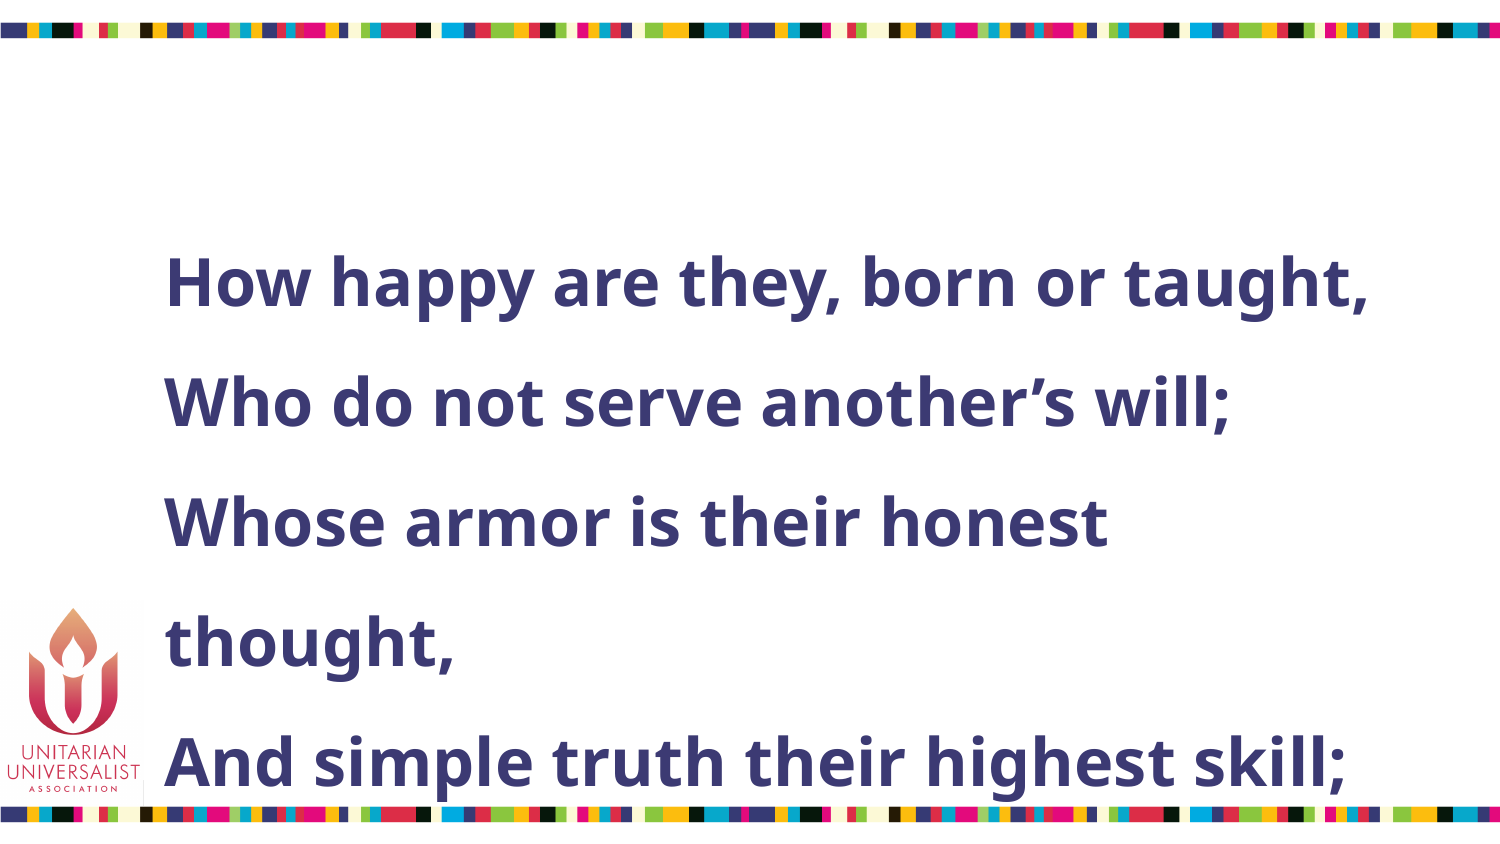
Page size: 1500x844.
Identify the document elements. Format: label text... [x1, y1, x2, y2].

picture [0, 600, 1500, 824]
text_box How happy are they, born or taught, Who do not serve another’s will; Whose armor is their honest thought, And simple truth their highest skill; [149, 184, 1402, 805]
picture [0, 22, 1500, 40]
